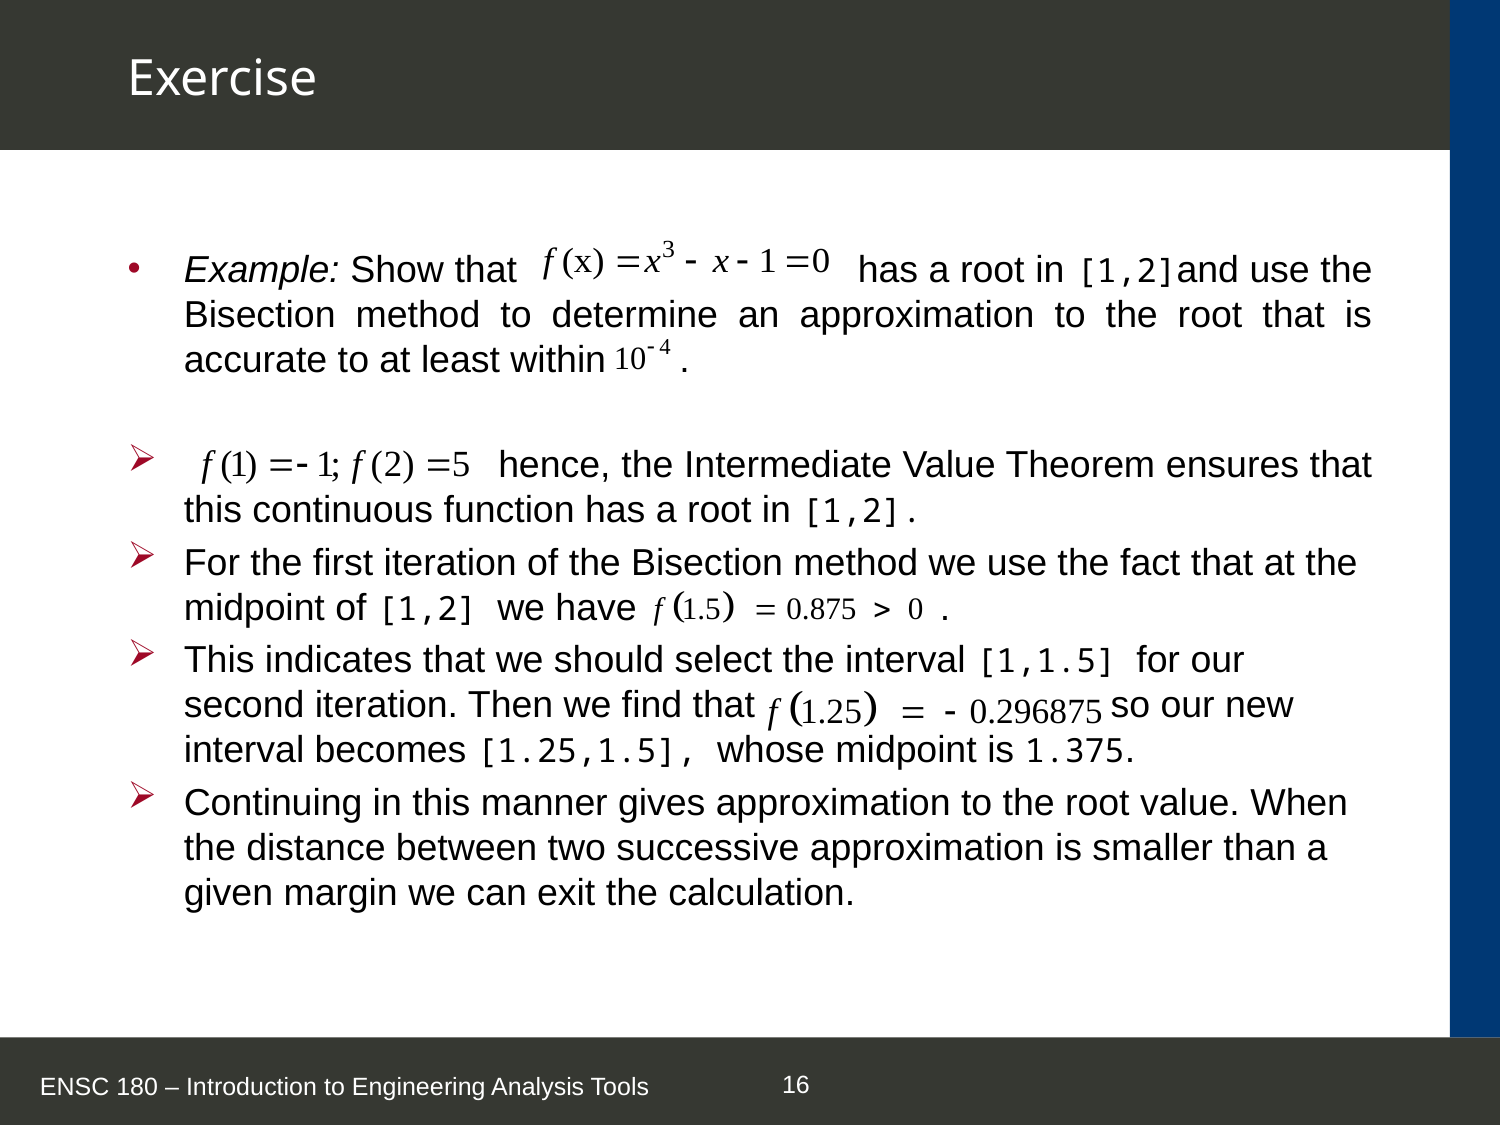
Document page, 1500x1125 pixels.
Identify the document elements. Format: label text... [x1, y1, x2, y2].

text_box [611, 330, 677, 380]
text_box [641, 585, 930, 639]
footer ENSC 180 – Introduction to Engineering Analysis Tools [24, 1062, 678, 1108]
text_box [528, 230, 839, 291]
title Exercise [112, 37, 1451, 138]
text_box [187, 439, 480, 496]
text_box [754, 683, 1110, 745]
list Example: Show that has a root in [1,2]and use the Bisection method to determine an approximation to the root that is accurate to at least within . hence, the Intermediate Value Theorem ensures that this continuous function has a root in [1,2]. For the first iteration of the Bisection method we use the fact that at the midpoint of [1,2] we have . This indicates that we should select the interval [1,1.5] for our second iteration. Then we find that so our new interval becomes [1.25,1.5], whose midpoint is 1.375. Continuing in this manner gives approximation to the root value. When the distance between two successive approximation is smaller than a given margin we can exit the calculation. [112, 237, 1388, 1029]
